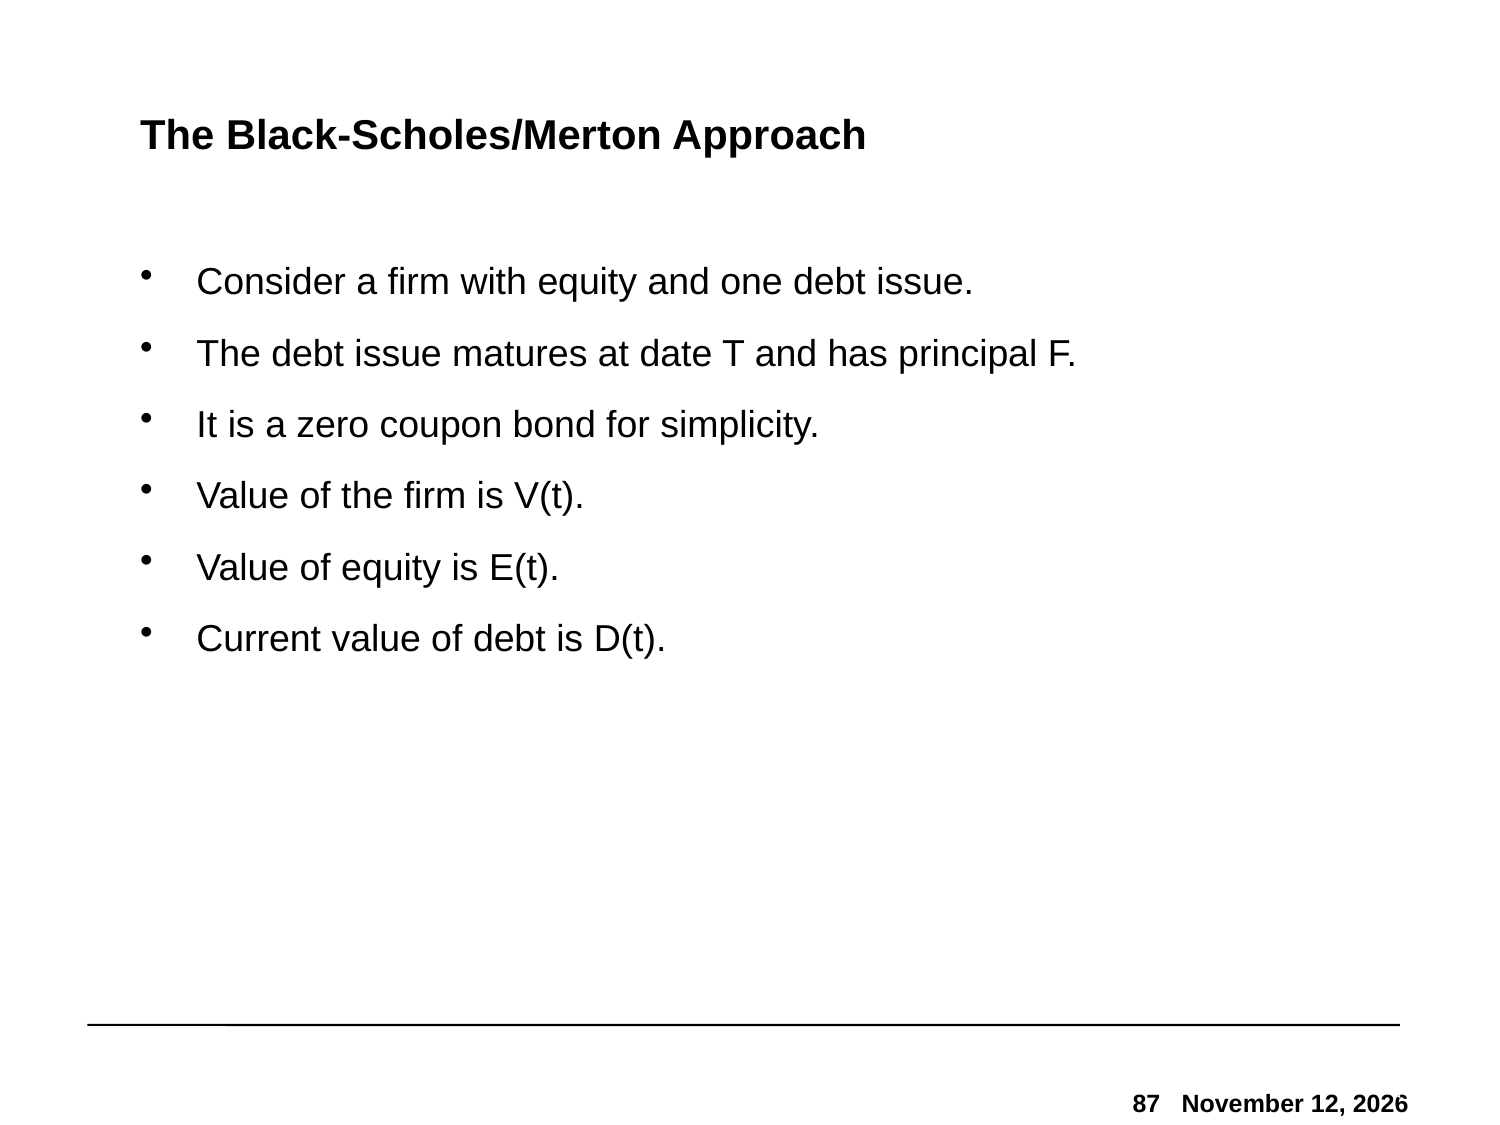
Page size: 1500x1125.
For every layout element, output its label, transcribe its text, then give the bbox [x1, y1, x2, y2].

title The Black-Scholes/Merton Approach [124, 99, 1401, 226]
list Consider a firm with equity and one debt issue. The debt issue matures at date T and has principal F. It is a zero coupon bond for simplicity. Value of the firm is V(t). Value of equity is E(t). Current value of debt is D(t). [124, 249, 1426, 1013]
